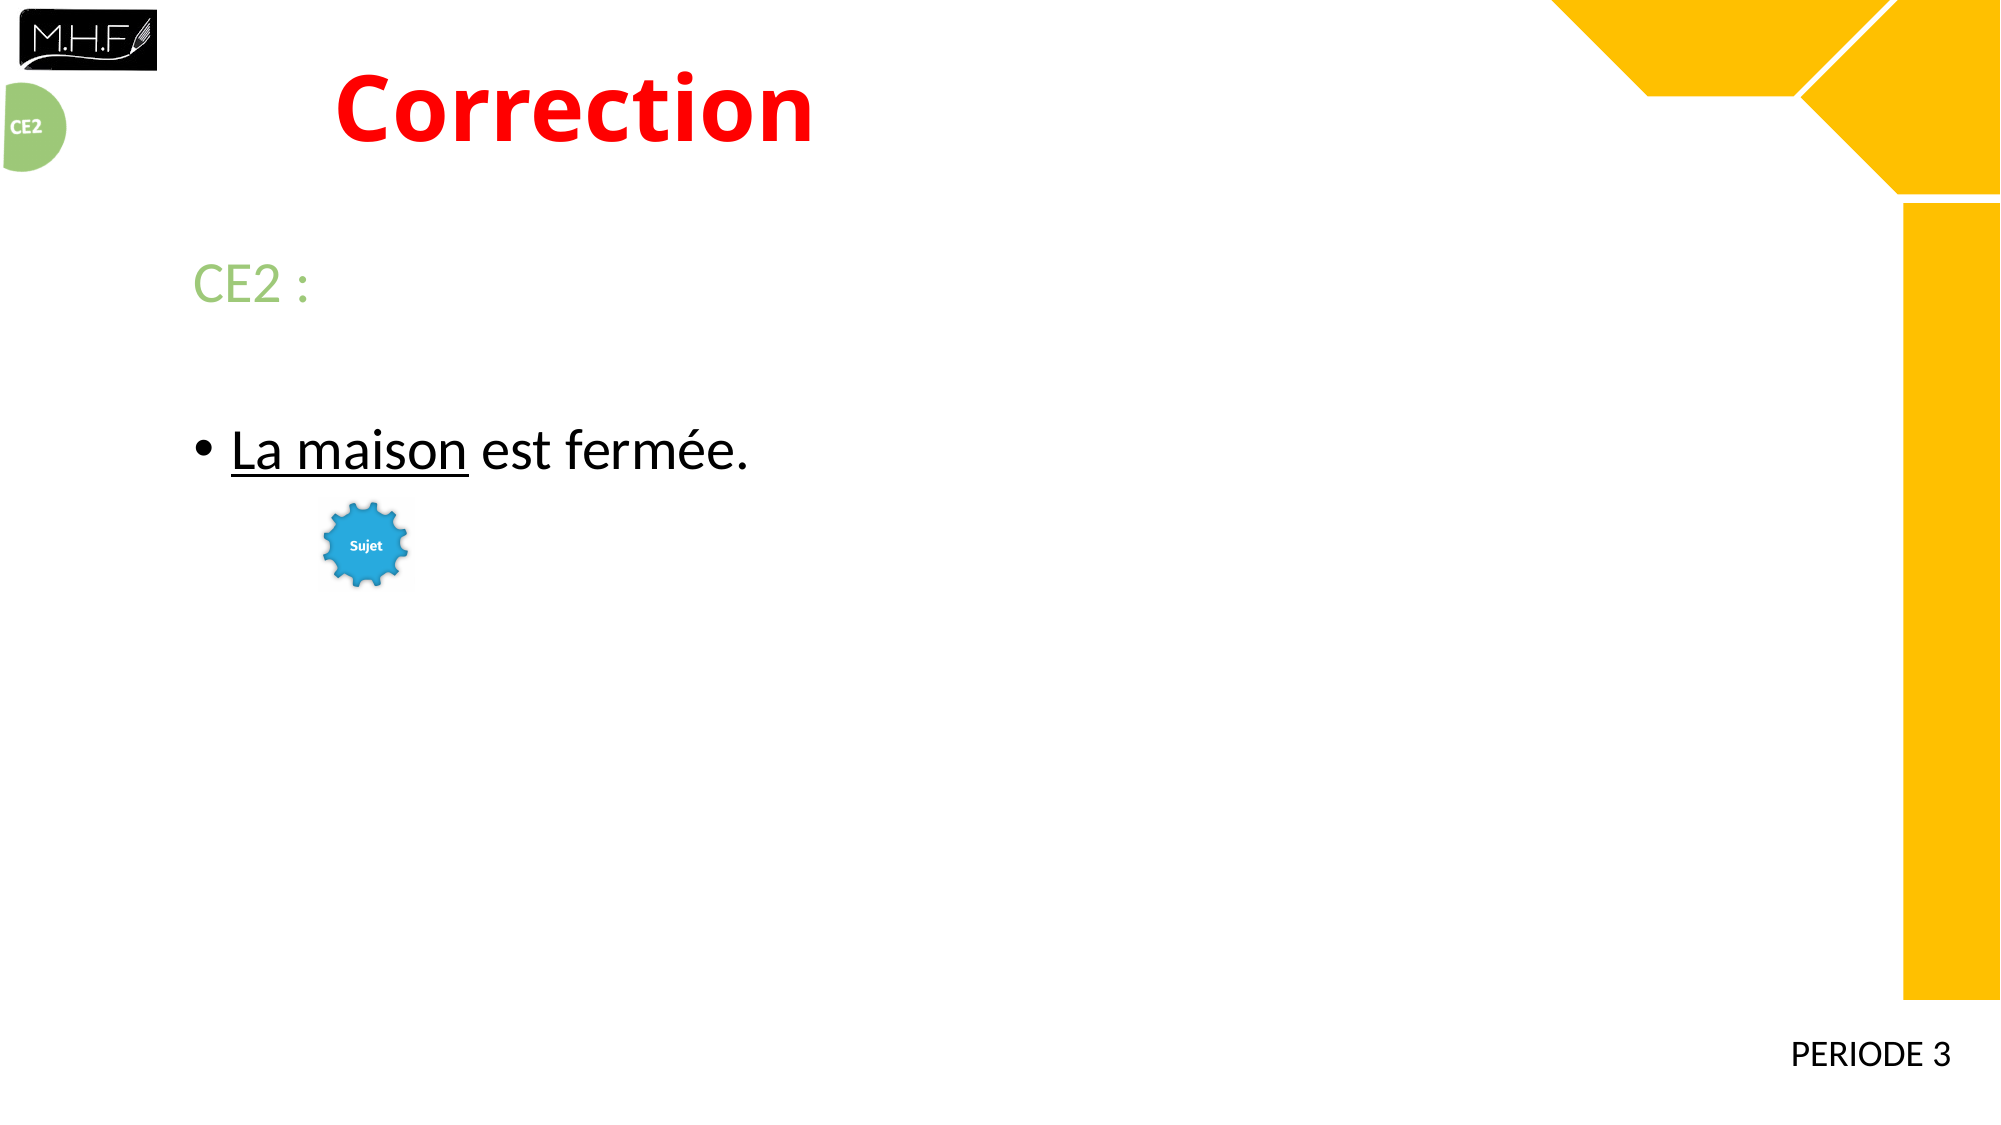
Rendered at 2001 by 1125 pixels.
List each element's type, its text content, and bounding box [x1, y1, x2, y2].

text_box PERIODE 3 [1362, 1021, 1967, 1125]
picture [318, 497, 415, 592]
picture [0, 7, 157, 210]
text_box CE2 : La maison est fermée. [178, 244, 1000, 959]
text_box [1549, 0, 1892, 98]
text_box [1799, 0, 2000, 196]
text_box [1902, 202, 2000, 1001]
title Correction [318, 3, 1865, 221]
